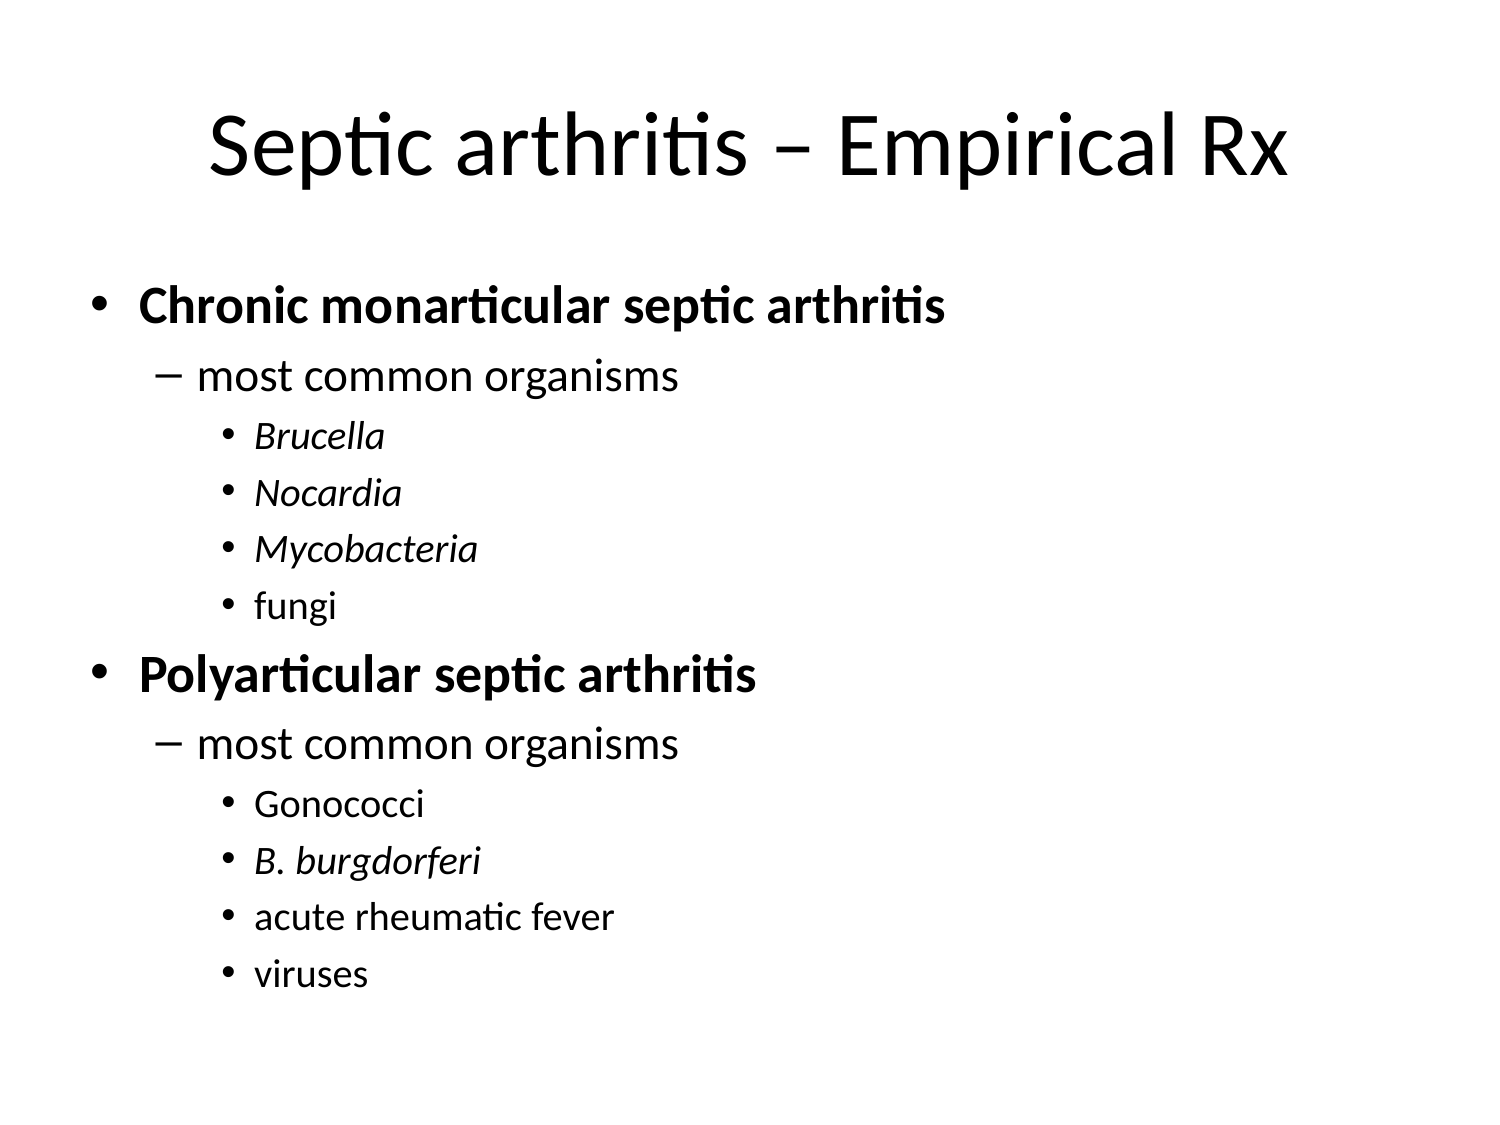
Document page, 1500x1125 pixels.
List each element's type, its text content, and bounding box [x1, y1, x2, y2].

title Septic arthritis – Empirical Rx [75, 45, 1425, 233]
list Chronic monarticular septic arthritis most common organisms Brucella Nocardia Mycobacteria fungi Polyarticular septic arthritis most common organisms Gonococci B. burgdorferi acute rheumatic fever viruses [75, 262, 1425, 1005]
